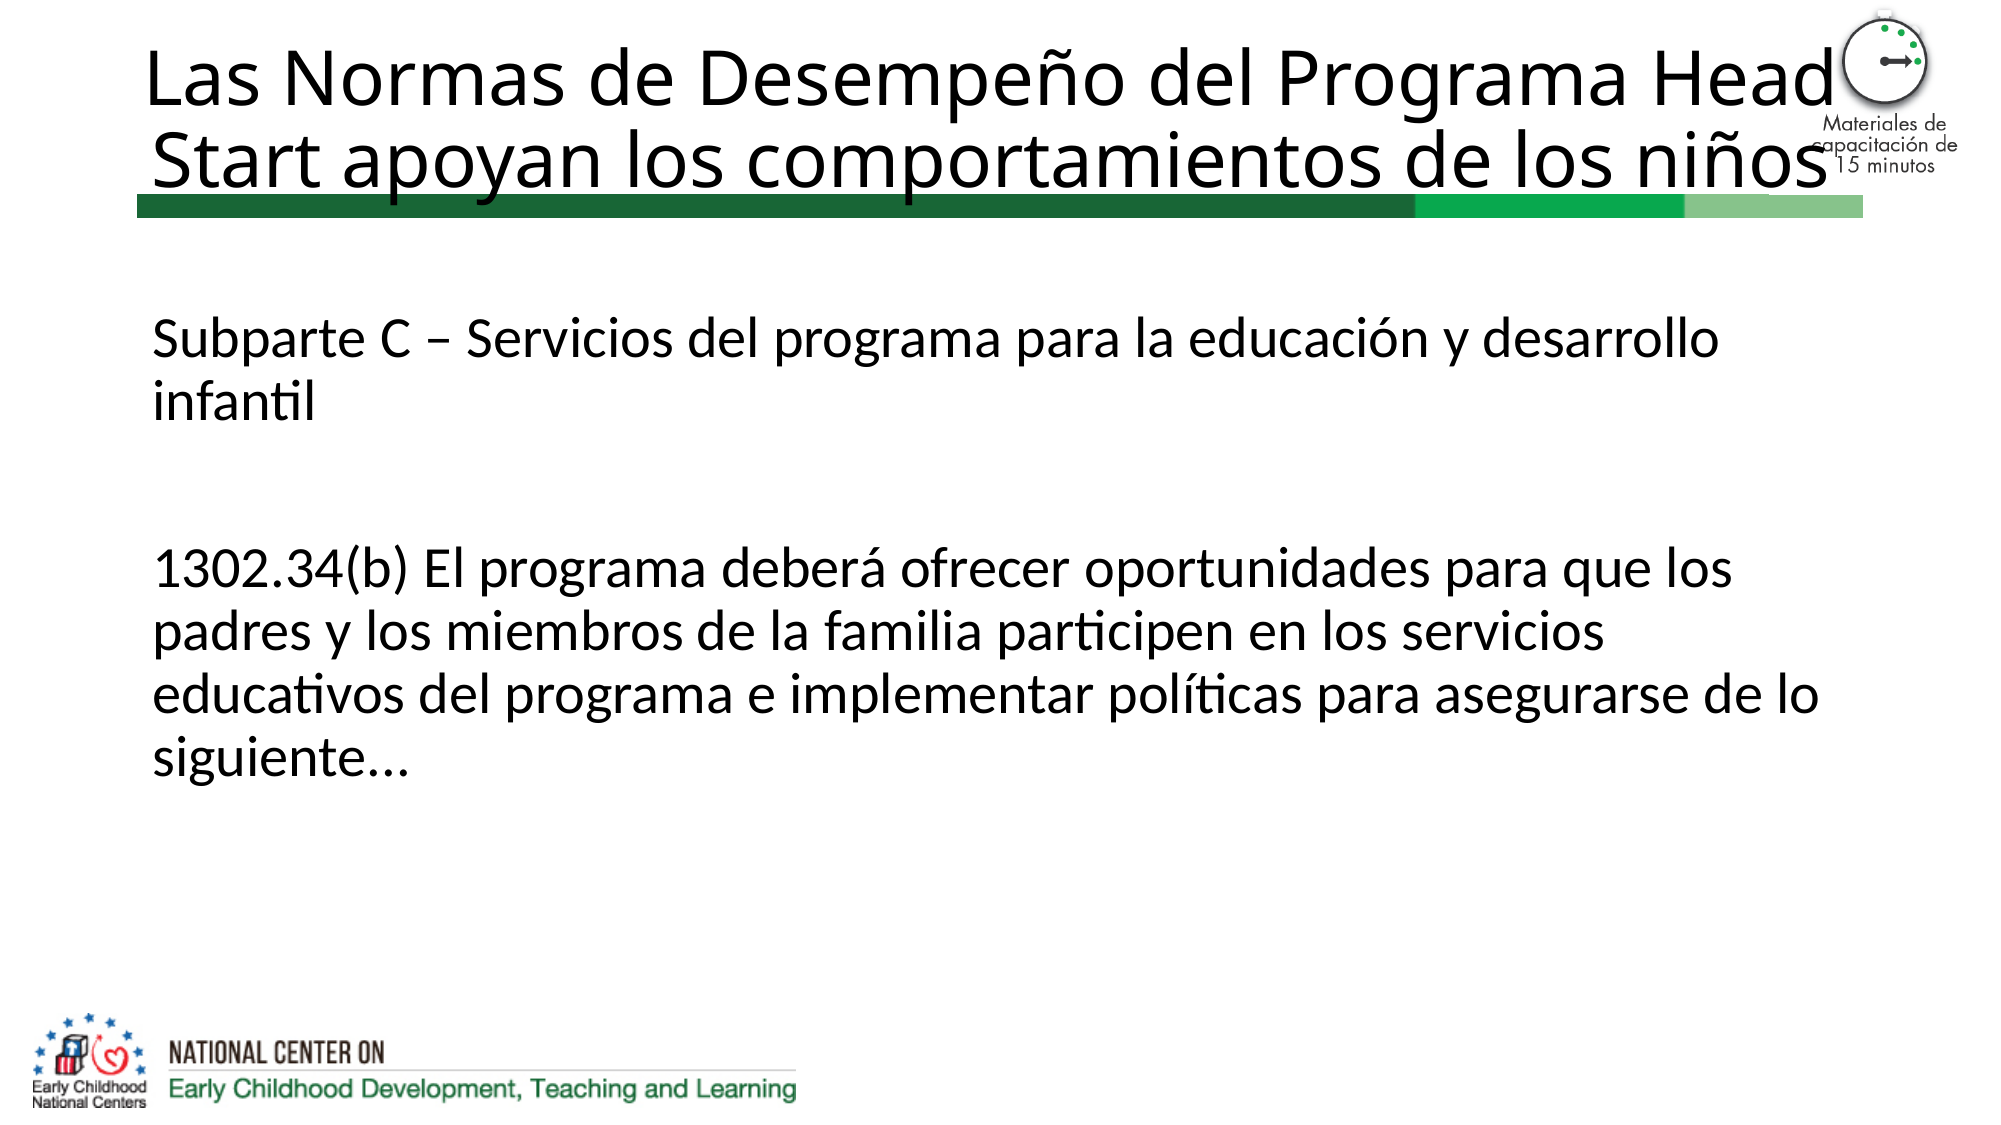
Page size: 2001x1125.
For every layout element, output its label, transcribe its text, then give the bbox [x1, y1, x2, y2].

picture [33, 1013, 796, 1108]
title Las Normas de Desempeño del Programa Head Start apoyan los comportamientos de los niños [120, 26, 1863, 218]
list Subparte C – Servicios del programa para la educación y desarrollo infantil 1302.34(b) El programa deberá ofrecer oportunidades para que los padres y los miembros de la familia participen en los servicios educativos del programa e implementar políticas para asegurarse de lo siguiente... [137, 299, 1863, 1014]
picture [1769, 0, 2000, 195]
